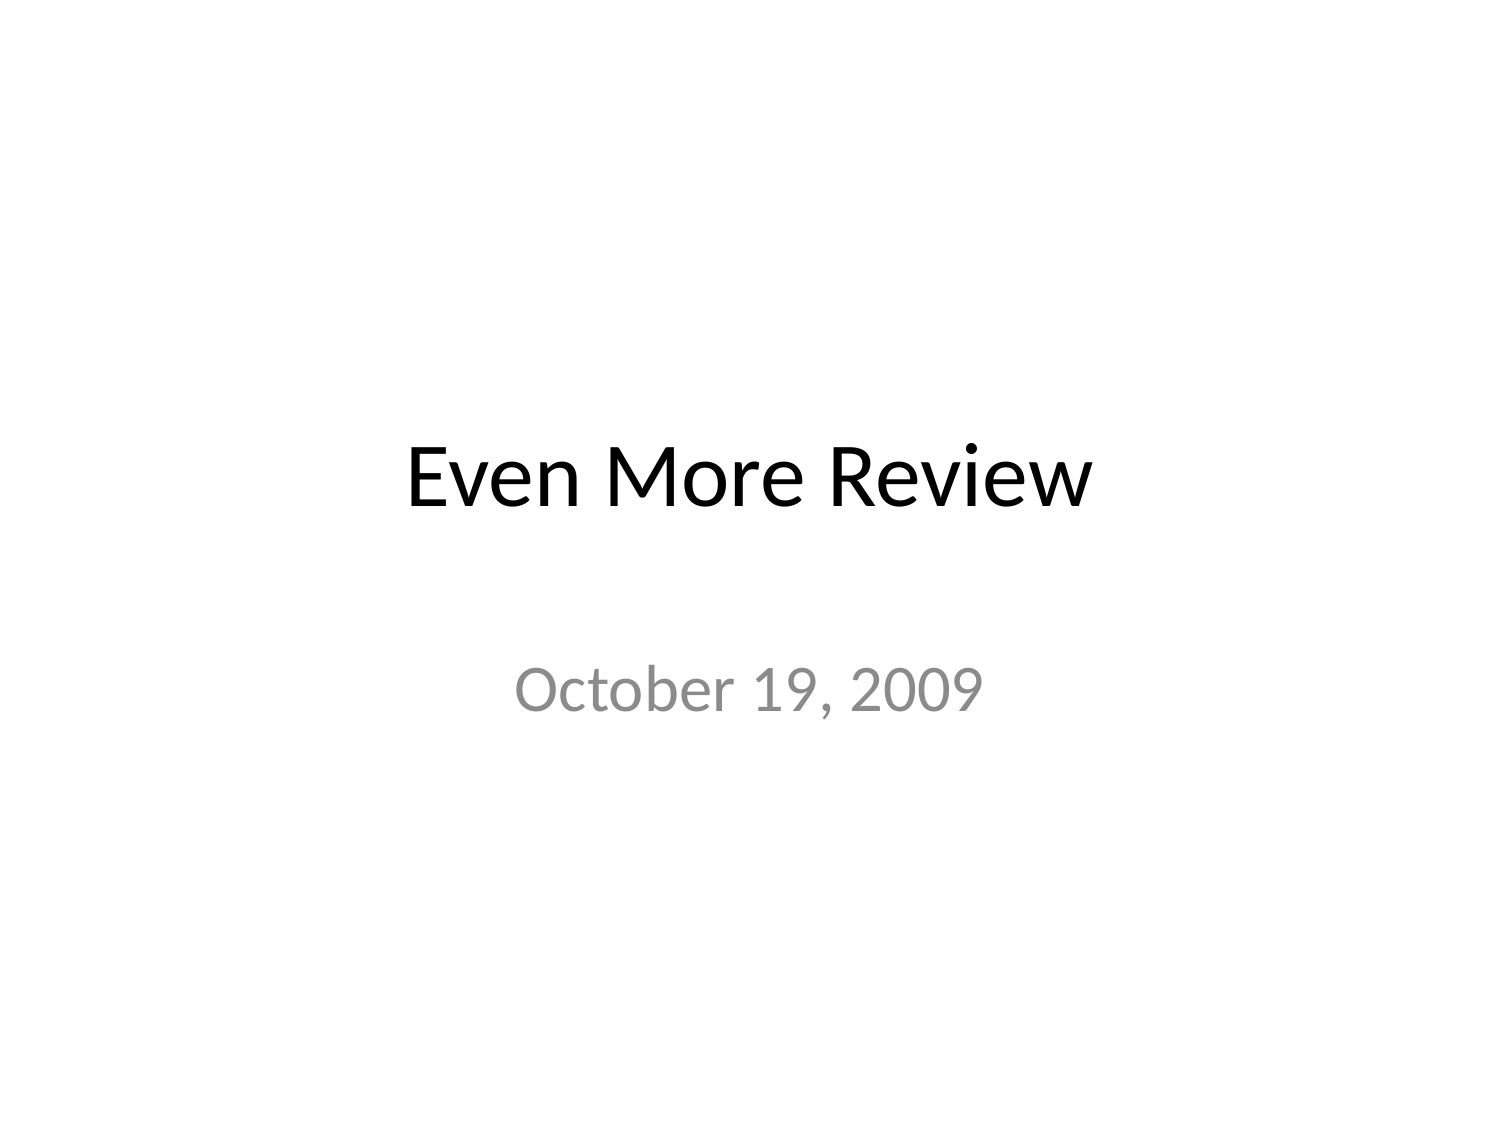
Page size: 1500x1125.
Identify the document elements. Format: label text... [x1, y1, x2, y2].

subtitle October 19, 2009 [225, 637, 1275, 925]
title Even More Review [112, 349, 1388, 591]
